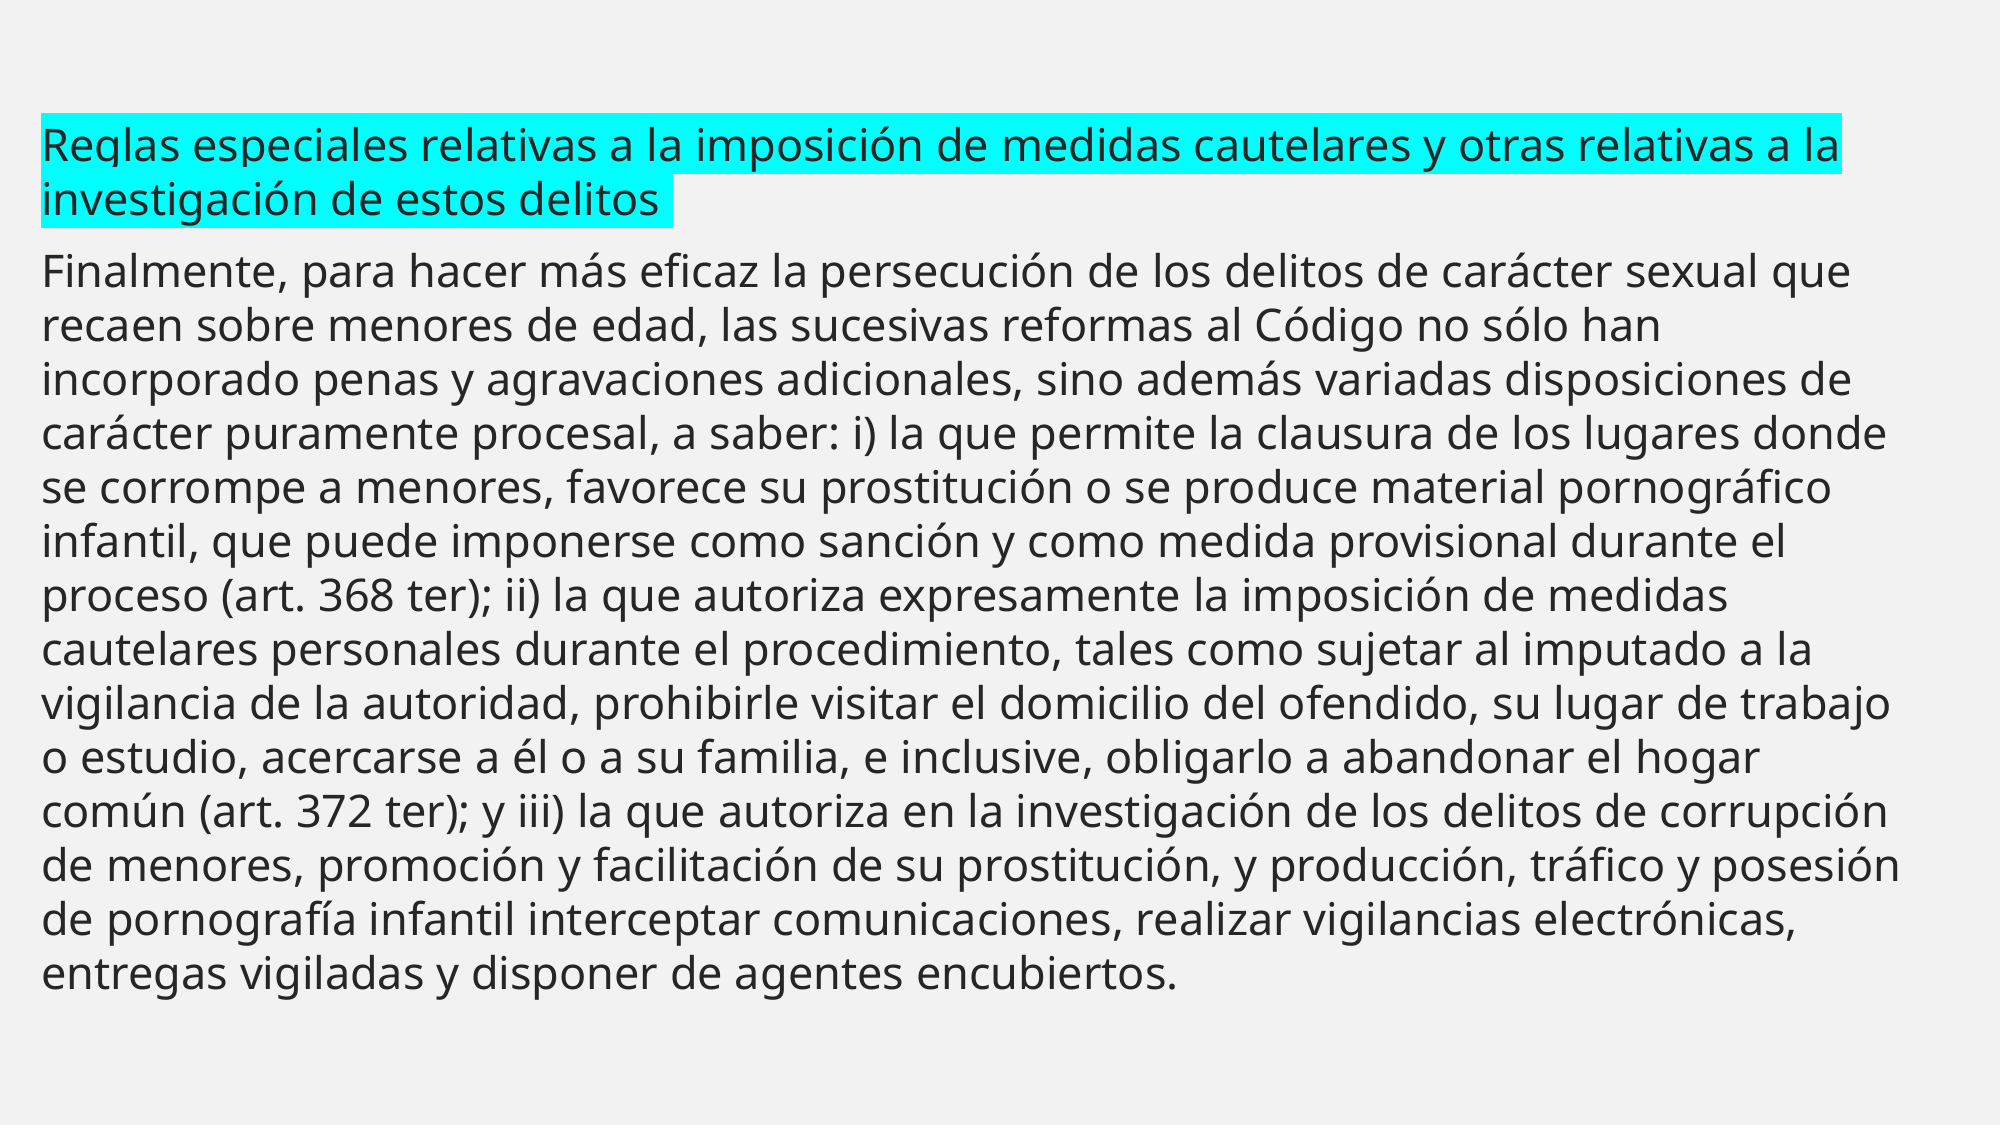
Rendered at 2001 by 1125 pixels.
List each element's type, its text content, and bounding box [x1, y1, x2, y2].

list Reglas especiales relativas a la imposición de medidas cautelares y otras relativas a la investigación de estos delitos Finalmente, para hacer más eficaz la persecución de los delitos de carácter sexual que recaen sobre menores de edad, las sucesivas reformas al Código no sólo han incorporado penas y agravaciones adicionales, sino además variadas disposiciones de carácter puramente procesal, a saber: i) la que permite la clausura de los lugares donde se corrompe a menores, favorece su prostitución o se produce material pornográfico infantil, que puede imponerse como sanción y como medida provisional durante el proceso (art. 368 ter); ii) la que autoriza expresamente la imposición de medidas cautelares personales durante el procedimiento, tales como sujetar al imputado a la vigilancia de la autoridad, prohibirle visitar el domicilio del ofendido, su lugar de trabajo o estudio, acercarse a él o a su familia, e inclusive, obligarlo a abandonar el hogar común (art. 372 ter); y iii) la que autoriza en la investigación de los delitos de corrupción de menores, promoción y facilitación de su prostitución, y producción, tráfico y posesión de pornografía infantil interceptar comunicaciones, realizar vigilancias electrónicas, entregas vigiladas y disponer de agentes encubiertos. [26, 108, 1929, 1017]
